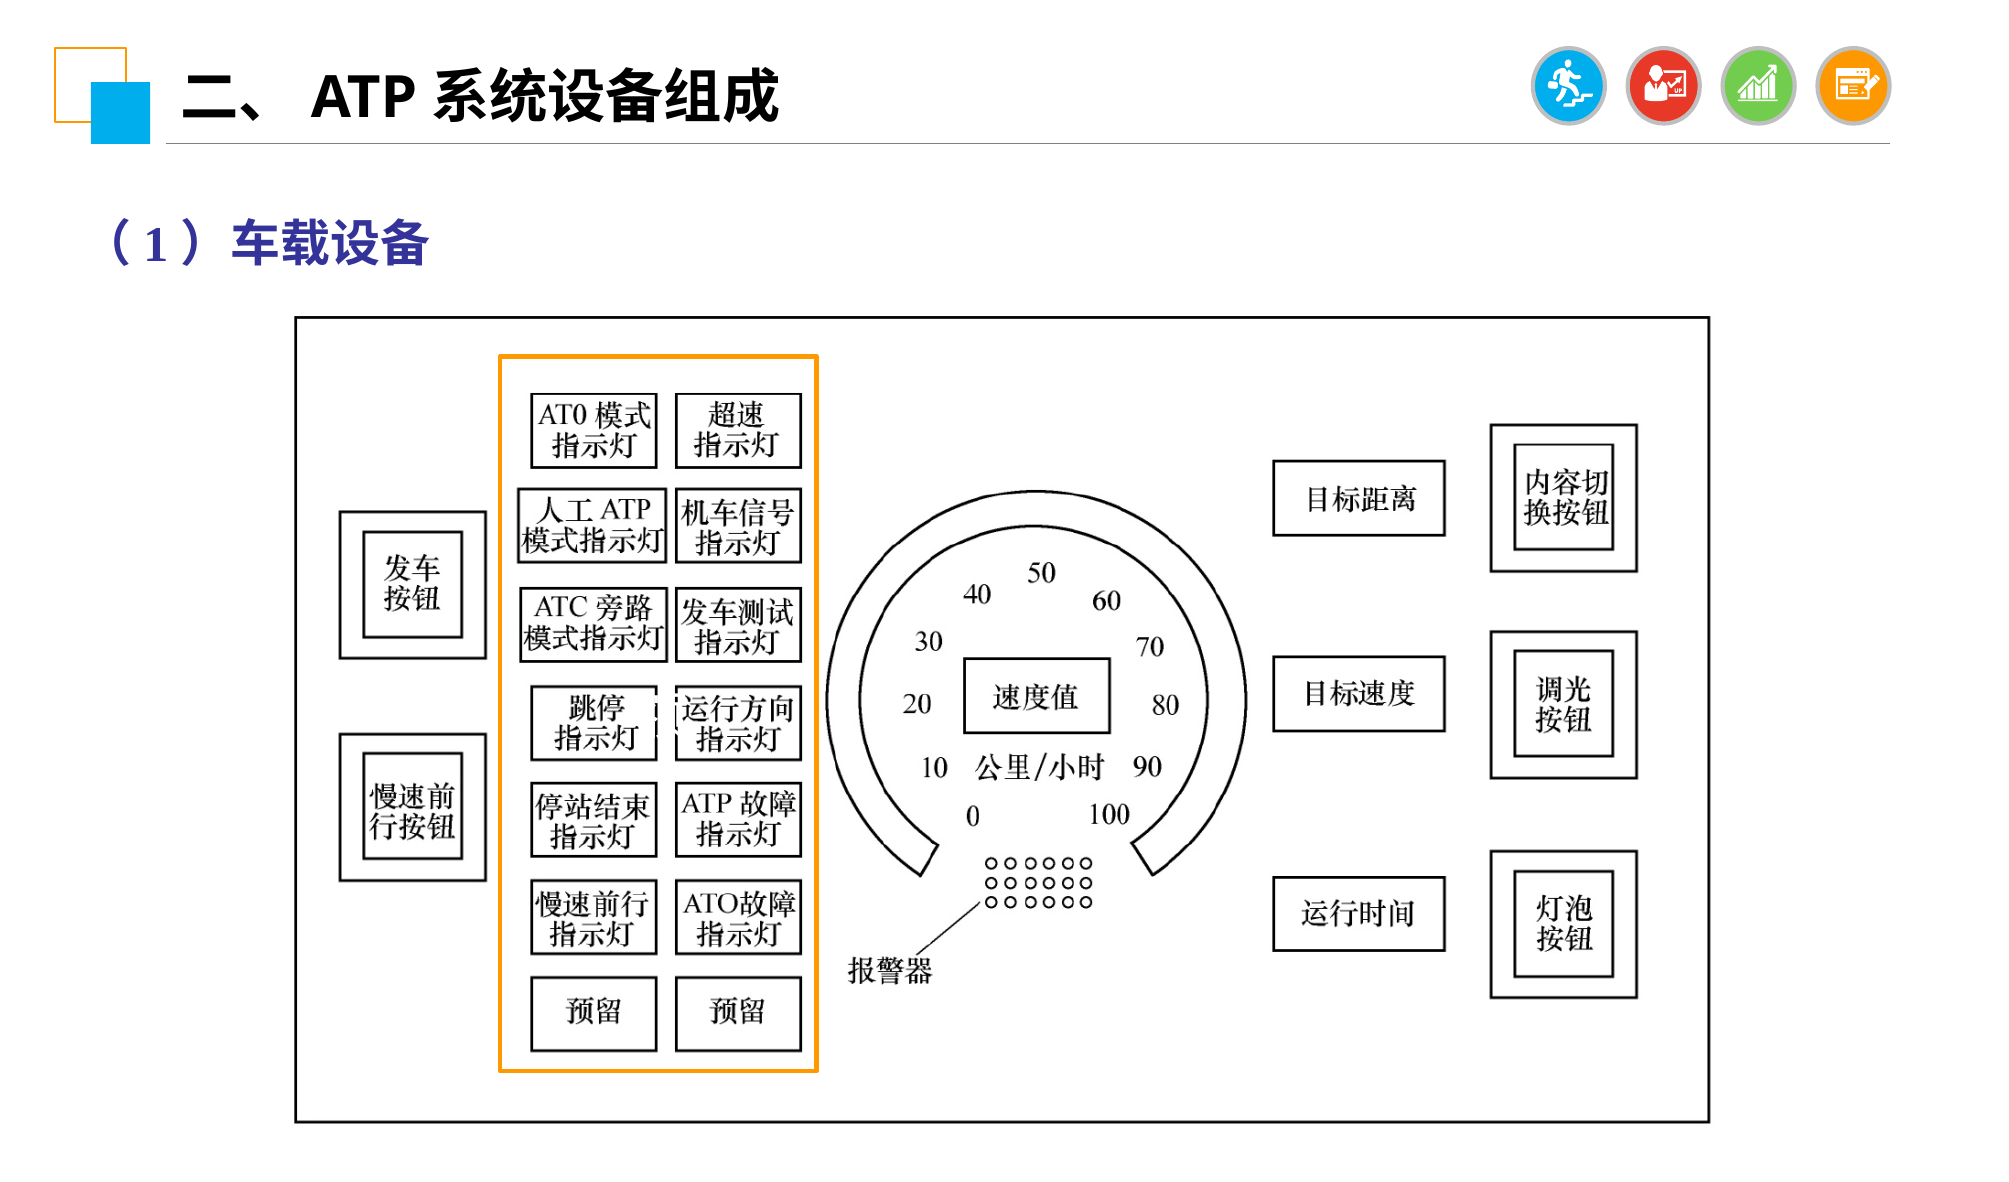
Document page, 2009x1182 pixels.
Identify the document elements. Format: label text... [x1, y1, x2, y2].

text_box 二、ATP系统设备组成 [165, 51, 796, 137]
text_box （1）车载设备 [66, 203, 1426, 279]
picture [265, 309, 1739, 1130]
